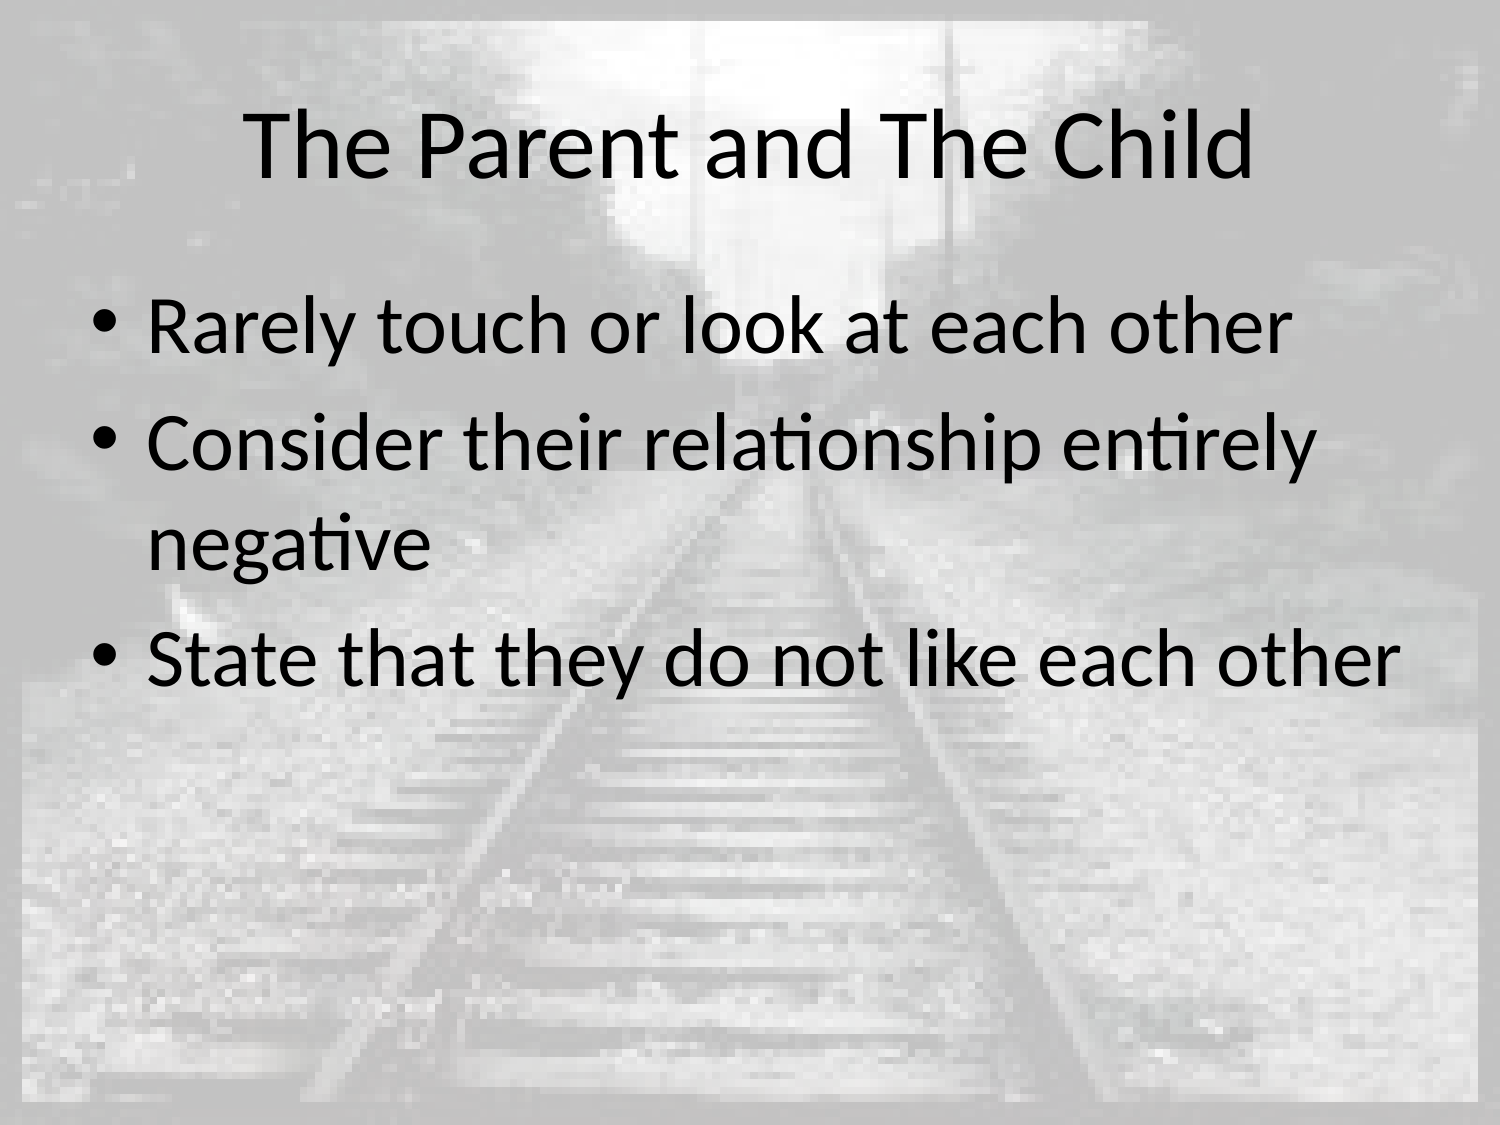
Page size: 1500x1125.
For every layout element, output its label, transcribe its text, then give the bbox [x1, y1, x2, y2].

title The Parent and The Child [75, 45, 1425, 233]
list Rarely touch or look at each other Consider their relationship entirely negative State that they do not like each other [75, 262, 1425, 1005]
